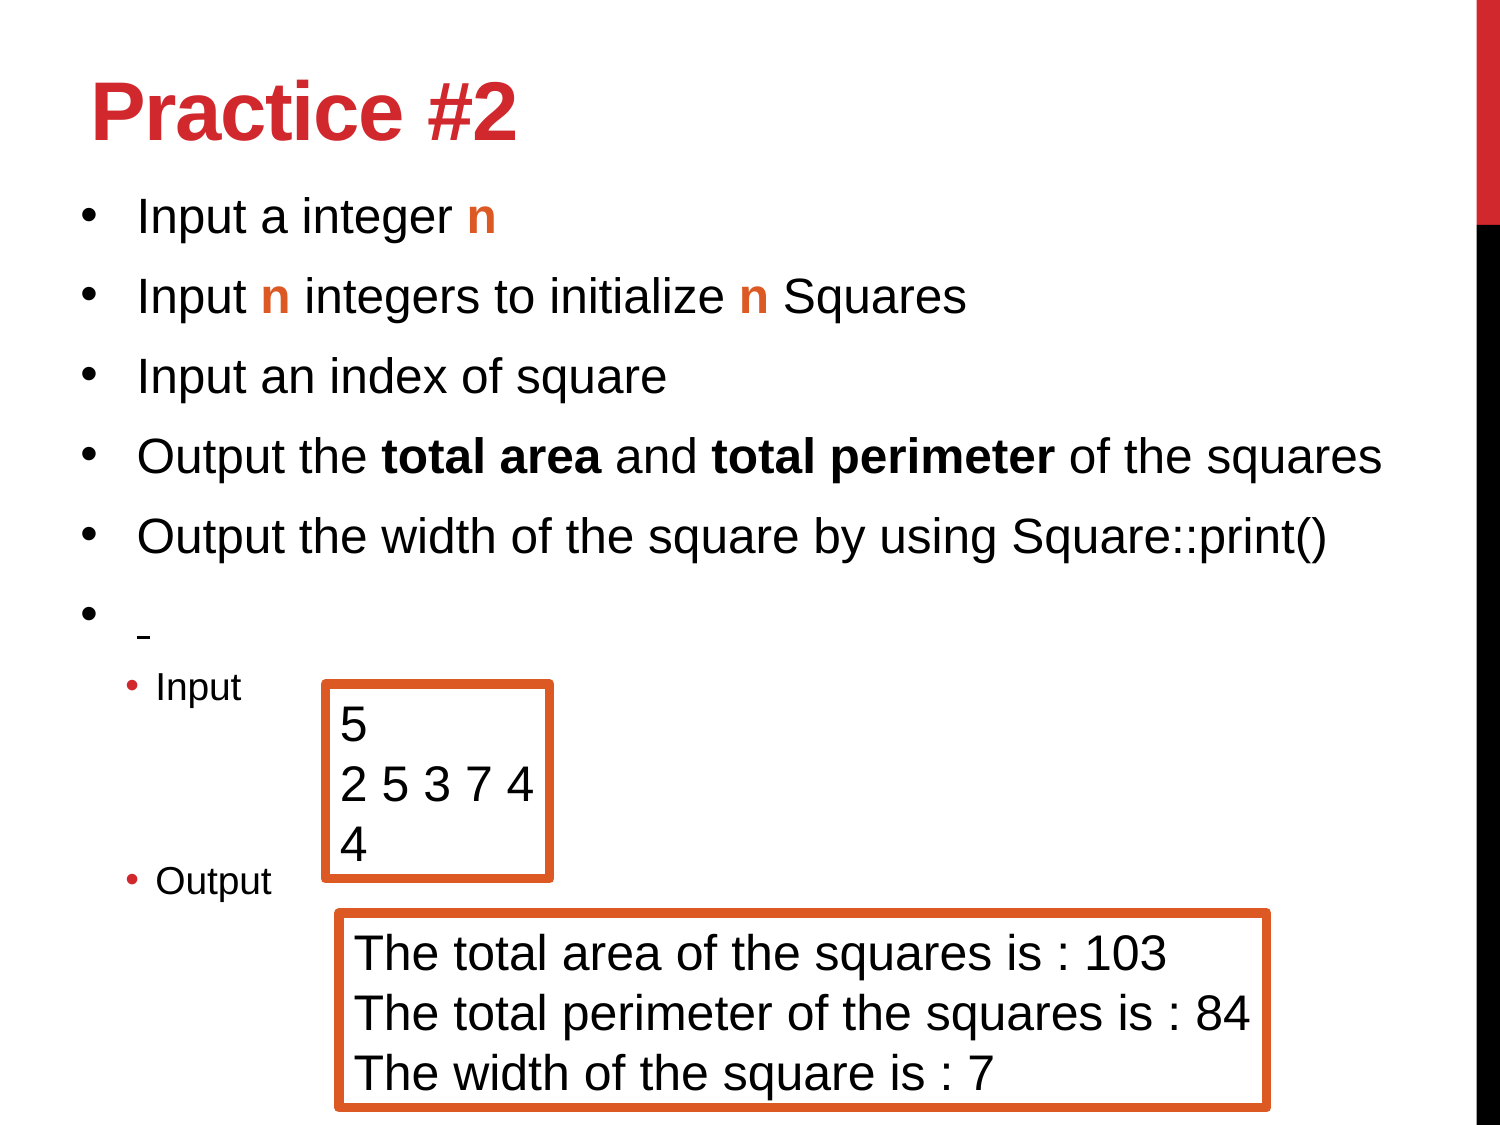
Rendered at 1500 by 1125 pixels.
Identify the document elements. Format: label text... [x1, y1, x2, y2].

text_box 5 2 5 3 7 4 4 [325, 684, 550, 879]
list Input a integer n Input n integers to initialize n Squares Input an index of square Output the total area and total perimeter of the squares Output the width of the square by using Square::print() Input Output [65, 176, 1403, 931]
text_box The total area of the squares is : 103 The total perimeter of the squares is : 84 The width of the square is : 7 [338, 912, 1267, 1108]
title Practice #2 [75, 25, 1350, 165]
